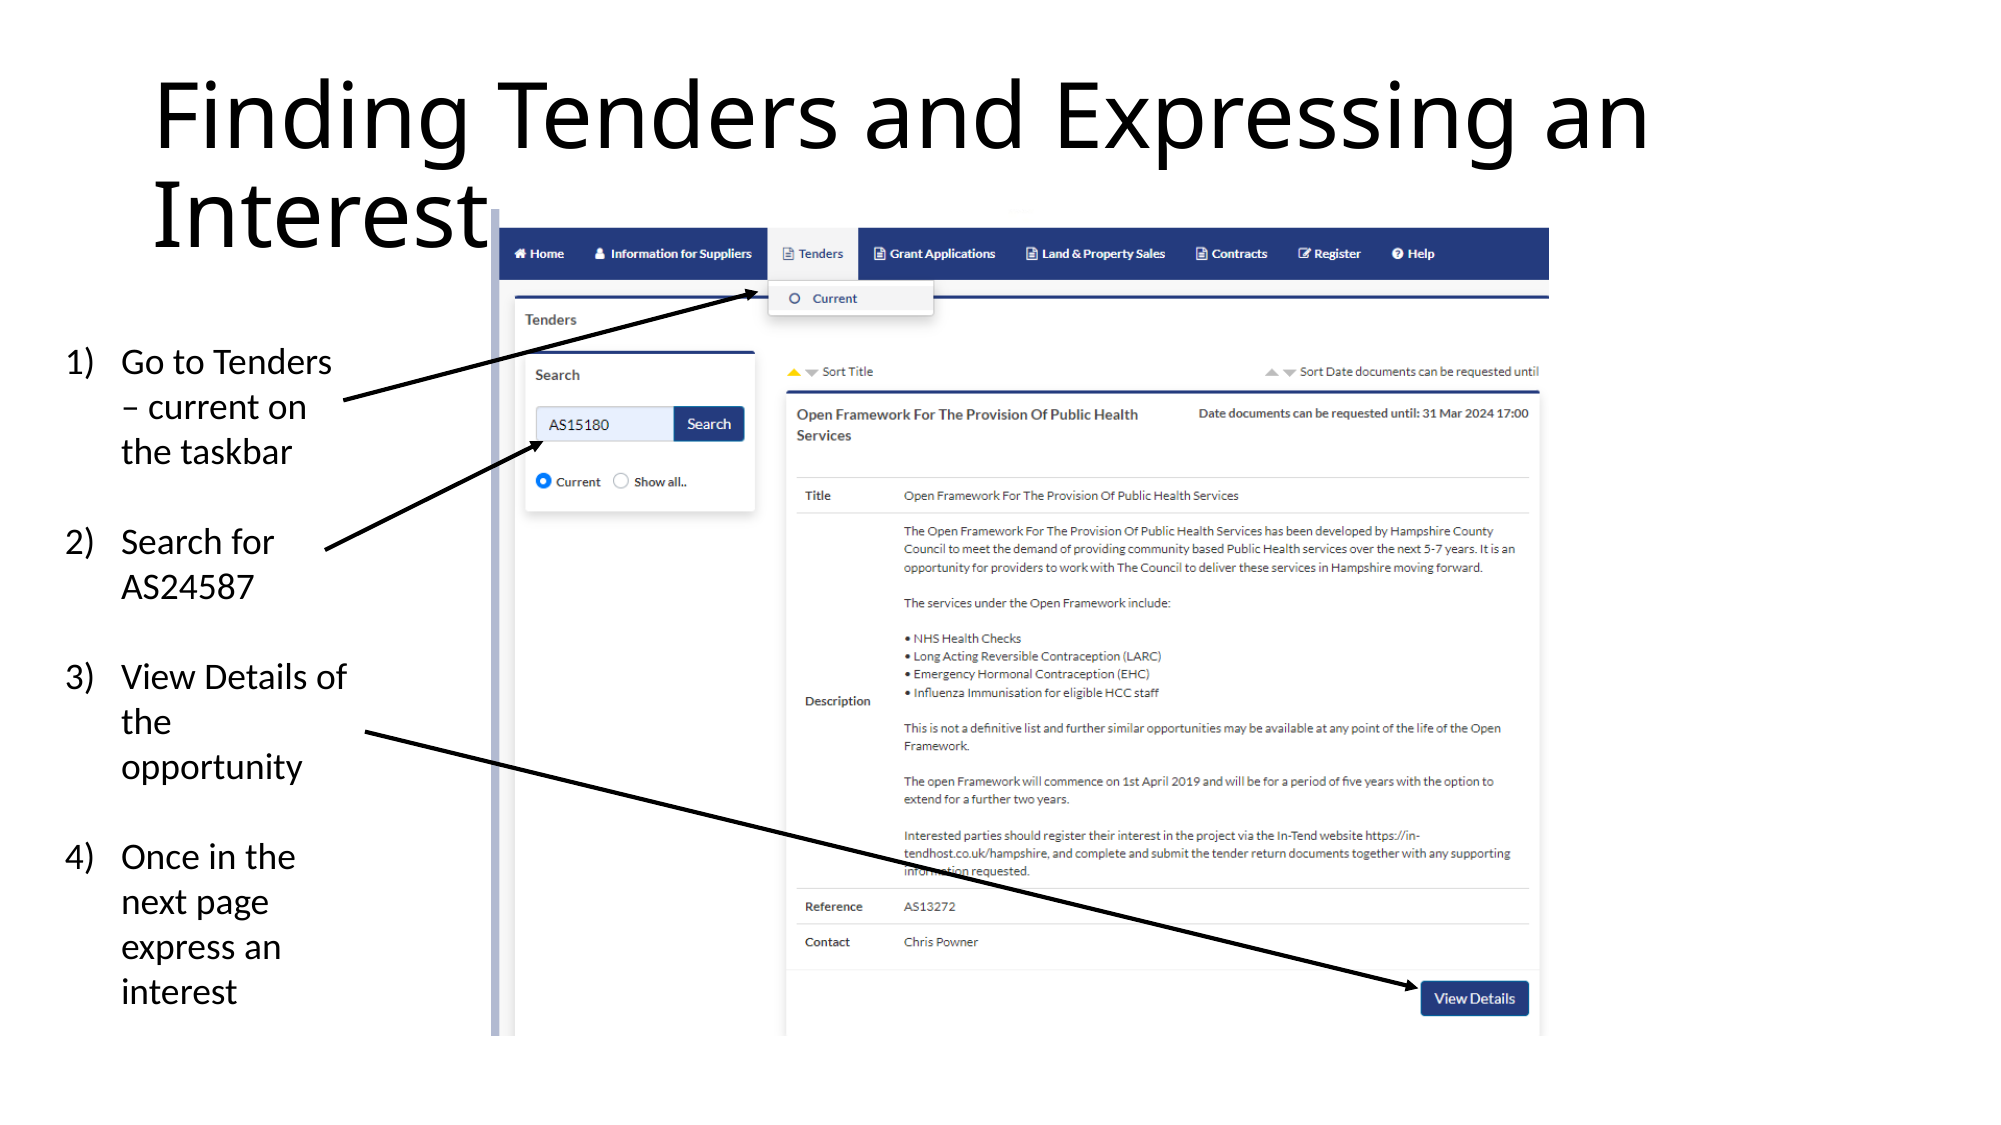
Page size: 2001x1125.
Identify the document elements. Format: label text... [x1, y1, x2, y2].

picture [491, 209, 1549, 1036]
title Finding Tenders and Expressing an Interest [137, 59, 1863, 278]
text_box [364, 731, 1419, 989]
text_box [343, 291, 759, 401]
text_box Go to Tenders – current on the taskbar Search for AS24587 View Details of the opportunity Once in the next page express an interest [49, 329, 365, 1020]
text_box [324, 441, 544, 550]
